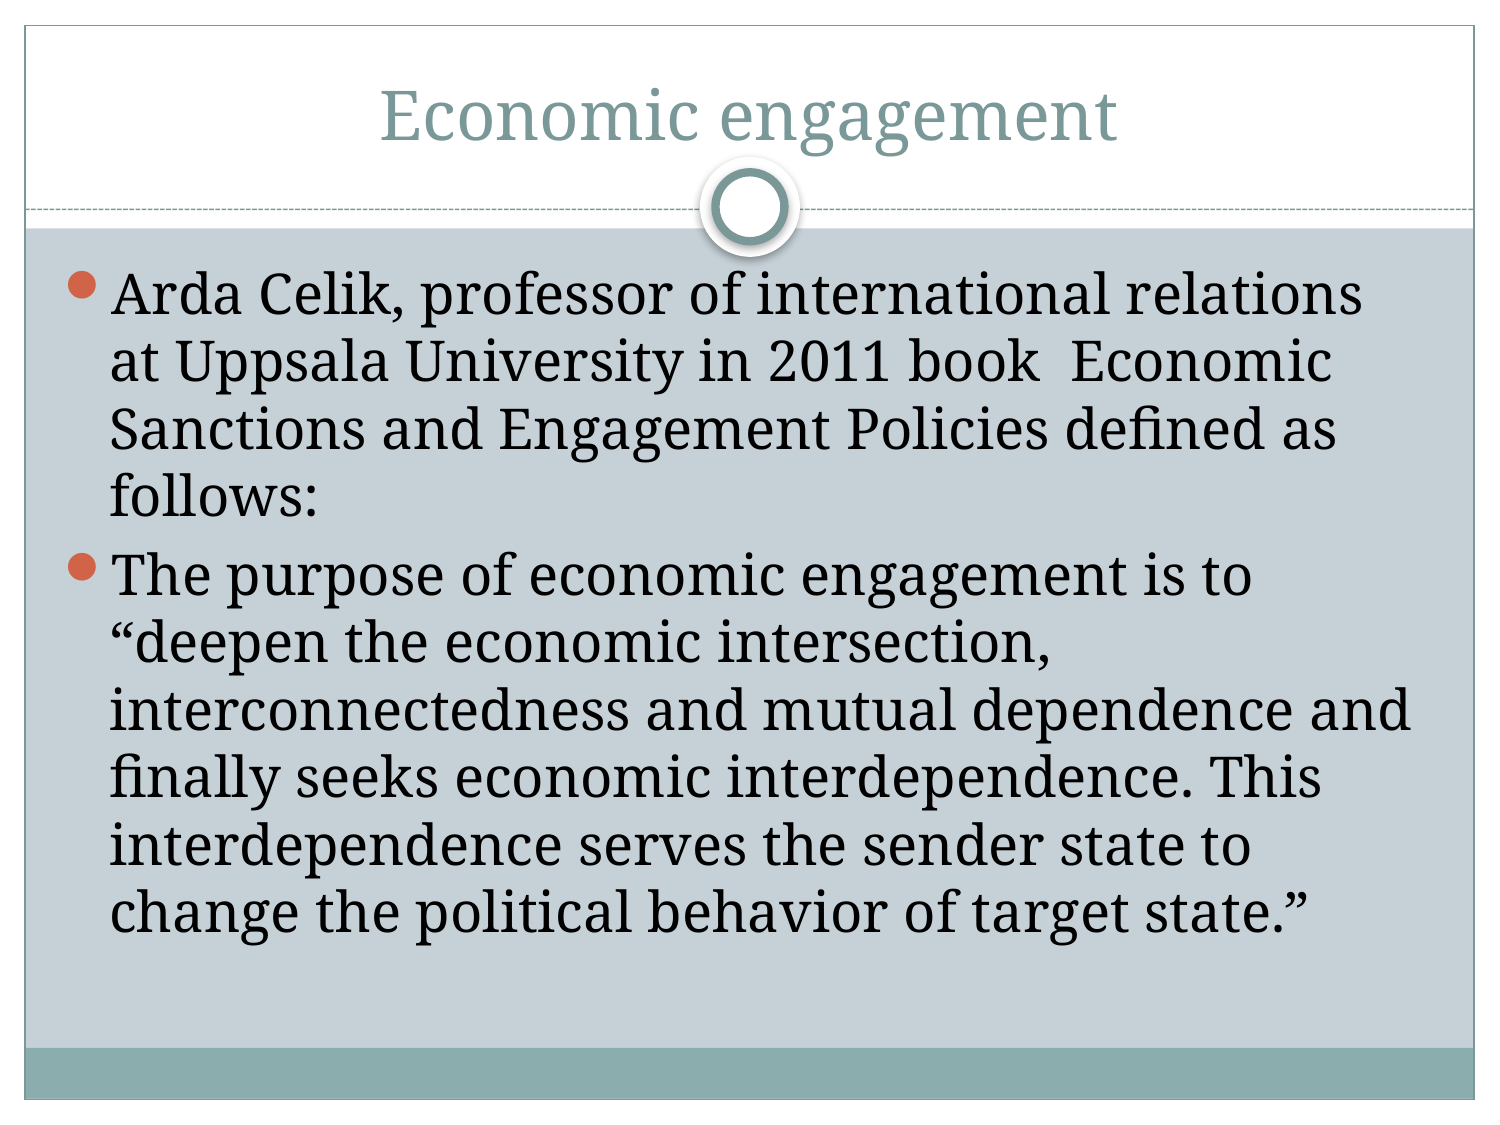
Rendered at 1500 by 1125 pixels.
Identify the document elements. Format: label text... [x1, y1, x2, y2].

list Arda Celik, professor of international relations at Uppsala University in 2011 book Economic Sanctions and Engagement Policies defined as follows: The purpose of economic engagement is to “deepen the economic intersection, interconnectedness and mutual dependence and finally seeks economic interdependence. This interdependence serves the sender state to change the political behavior of target state.” [49, 250, 1445, 1001]
title Economic engagement [49, 37, 1450, 162]
